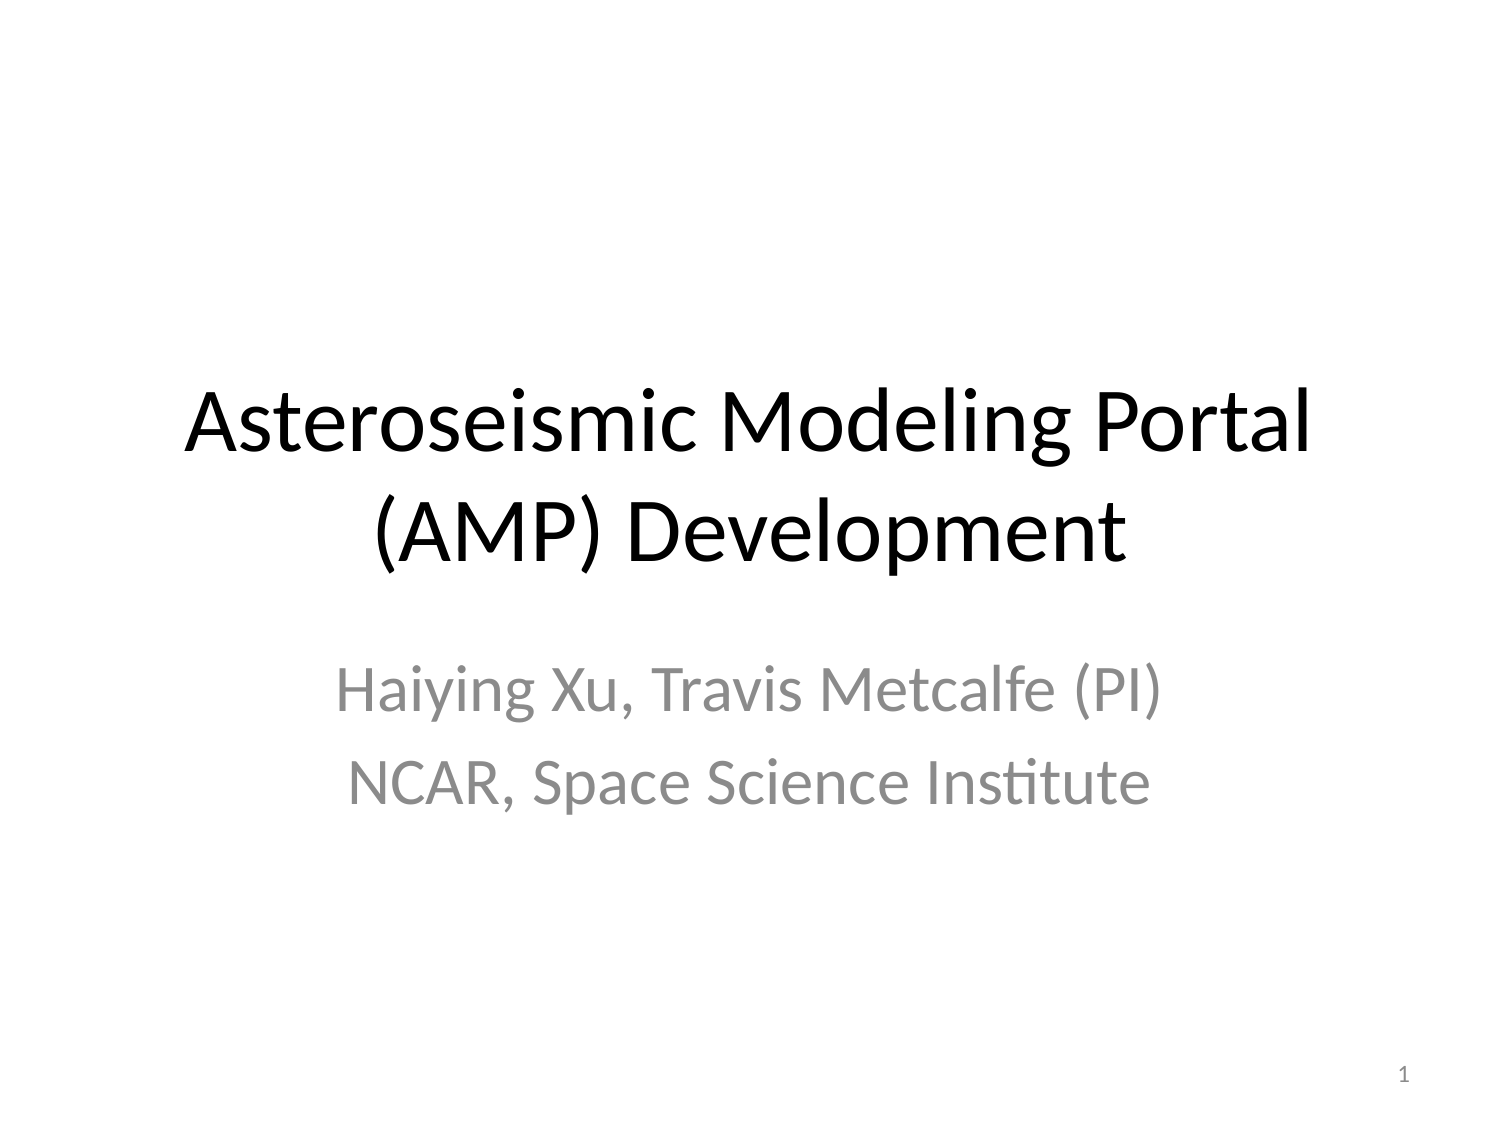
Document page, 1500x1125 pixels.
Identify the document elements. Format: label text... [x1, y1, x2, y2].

slide_number 1 [1074, 1042, 1425, 1103]
title Asteroseismic Modeling Portal (AMP) Development [112, 349, 1388, 591]
subtitle Haiying Xu, Travis Metcalfe (PI) NCAR, Space Science Institute [225, 637, 1275, 925]
